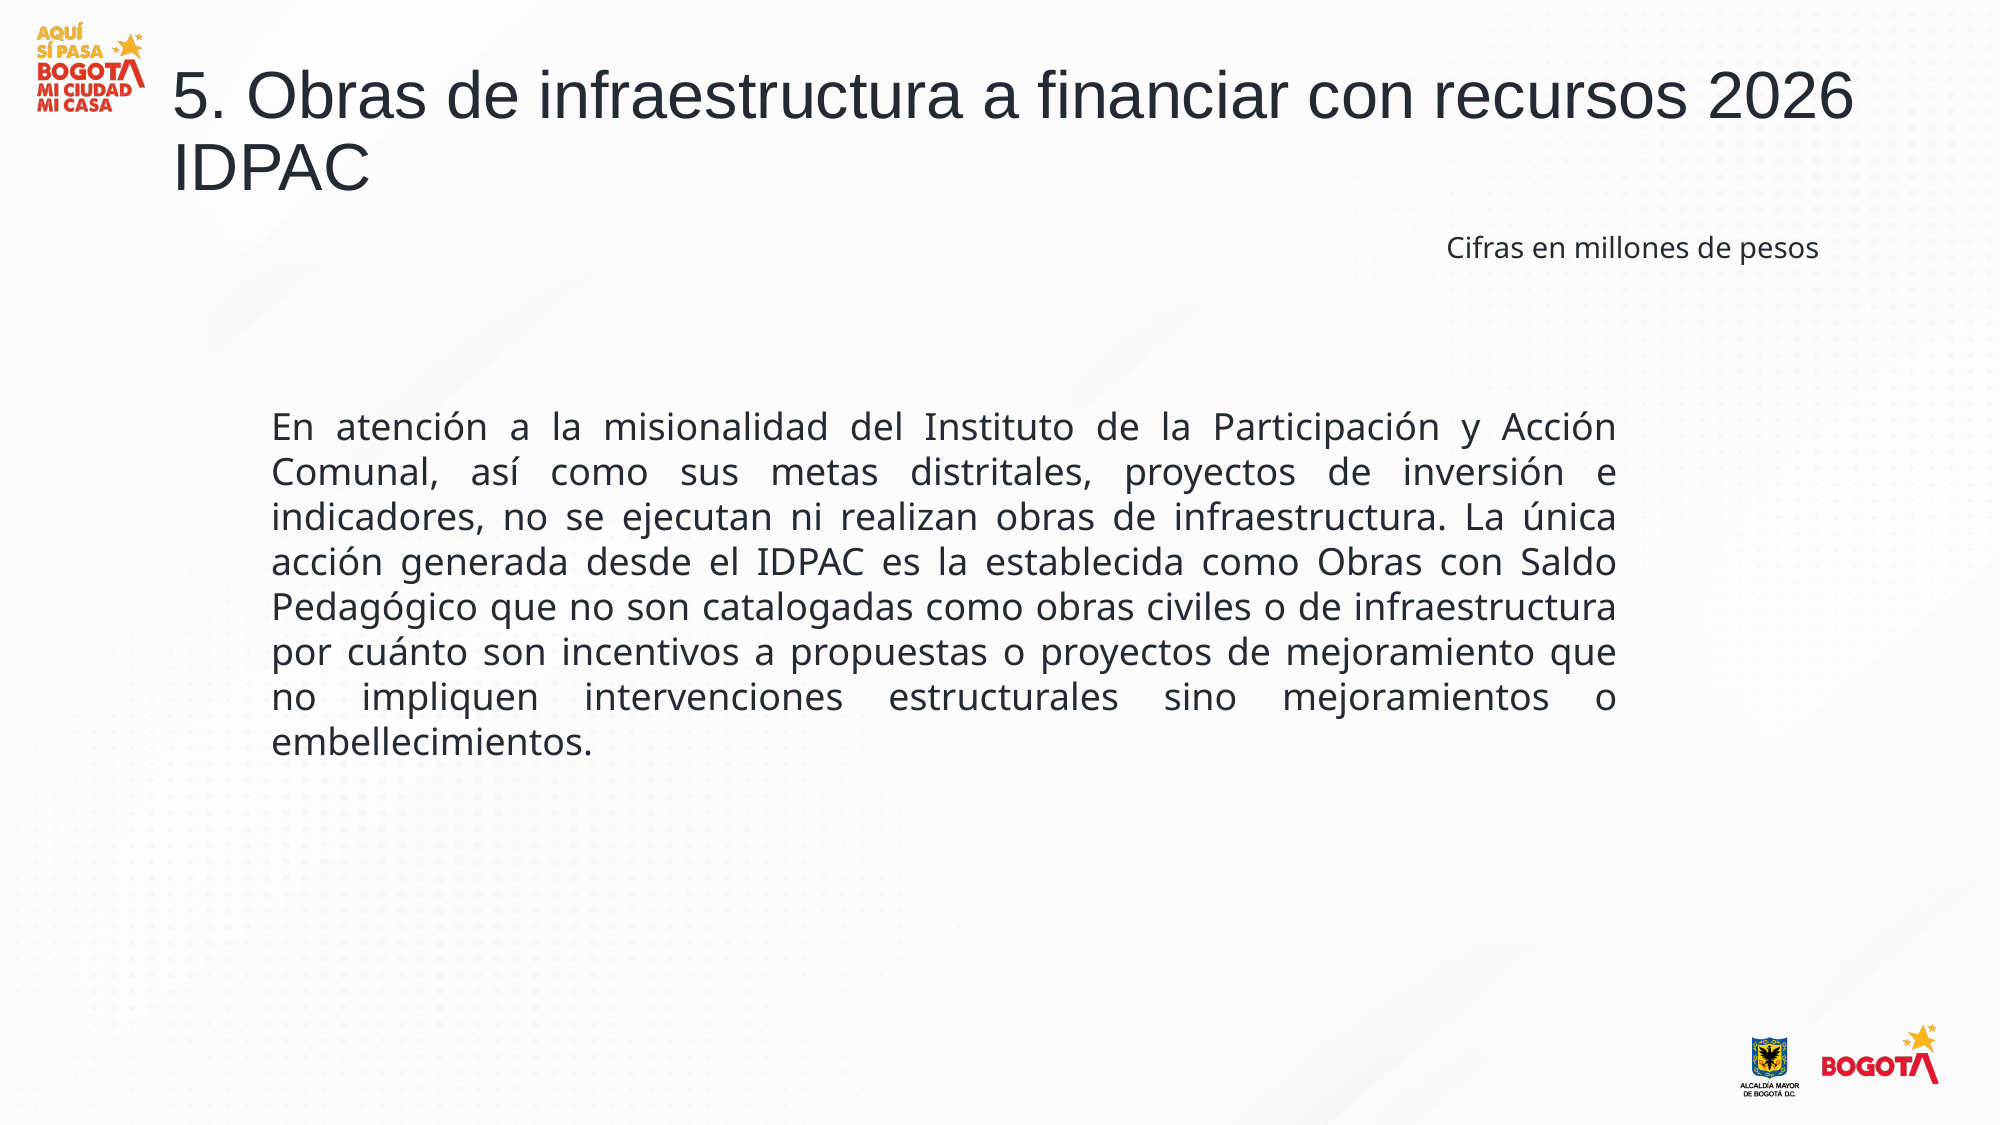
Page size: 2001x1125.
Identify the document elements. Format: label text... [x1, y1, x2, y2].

picture [1740, 1024, 1939, 1097]
text_box Cifras en millones de pesos [1260, 222, 1835, 273]
title 5. Obras de infraestructura a financiar con recursos 2026 IDPAC [157, 53, 1957, 189]
text_box En atención a la misionalidad del Instituto de la Participación y Acción Comunal, así como sus metas distritales, proyectos de inversión e indicadores, no se ejecutan ni realizan obras de infraestructura. La única acción generada desde el IDPAC es la establecida como Obras con Saldo Pedagógico que no son catalogadas como obras civiles o de infraestructura por cuánto son incentivos a propuestas o proyectos de mejoramiento que no impliquen intervenciones estructurales sino mejoramientos o embellecimientos. [256, 395, 1634, 771]
picture [37, 22, 145, 112]
